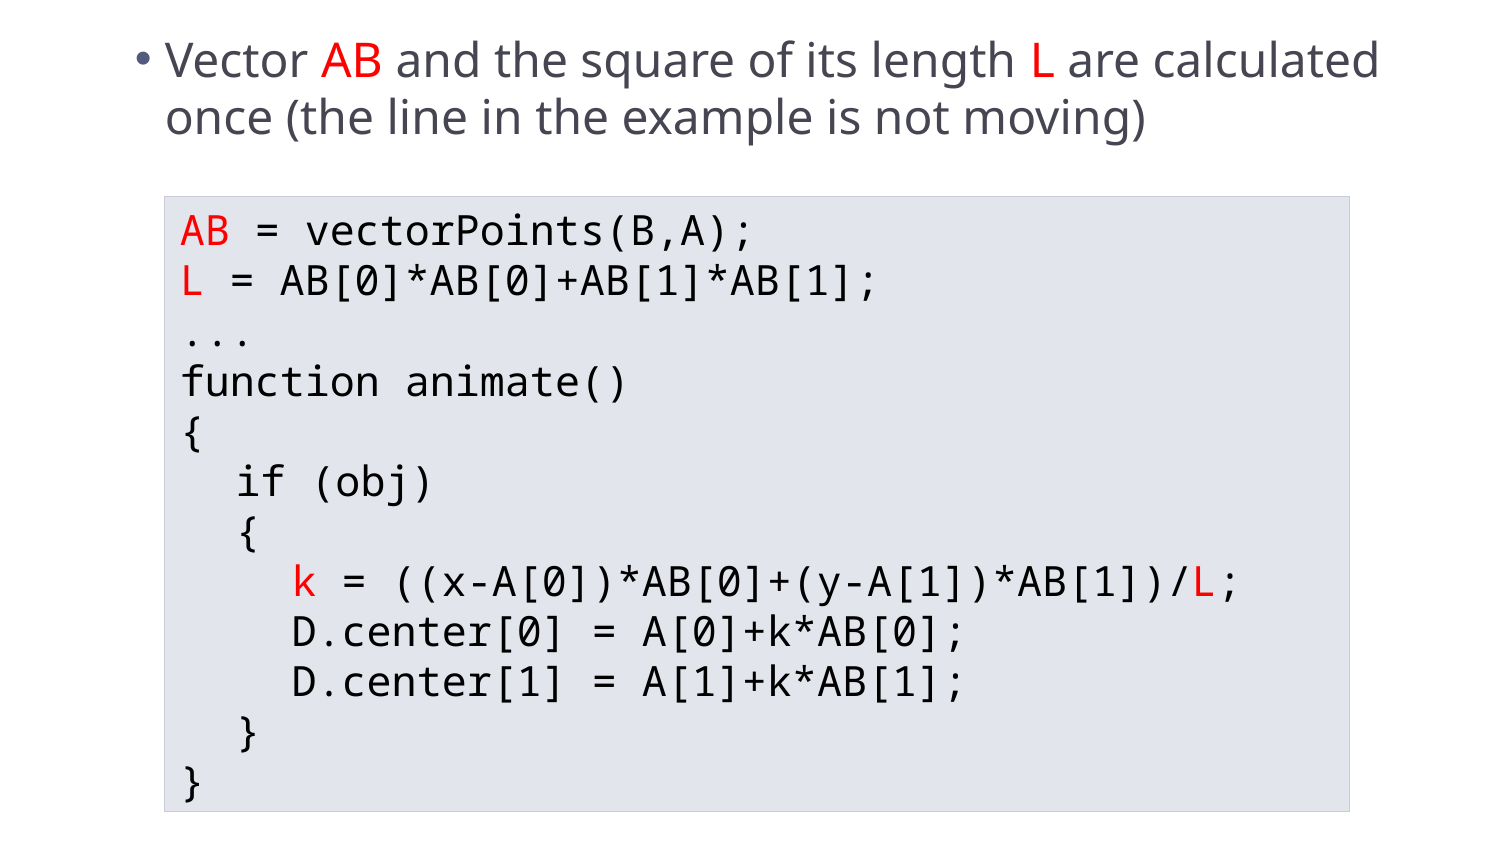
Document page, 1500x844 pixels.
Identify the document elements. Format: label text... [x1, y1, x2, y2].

list Vector AB and the square of its length L are calculated once (the line in the example is not moving) [75, 21, 1475, 835]
text_box AB = vectorPoints(B,A); L = AB[0]*AB[0]+AB[1]*AB[1]; ... function animate() { if (obj) { k = ((x-A[0])*AB[0]+(y-A[1])*AB[1])/L; D.center[0] = A[0]+k*AB[0]; D.center[1] = A[1]+k*AB[1]; } } [164, 196, 1350, 812]
